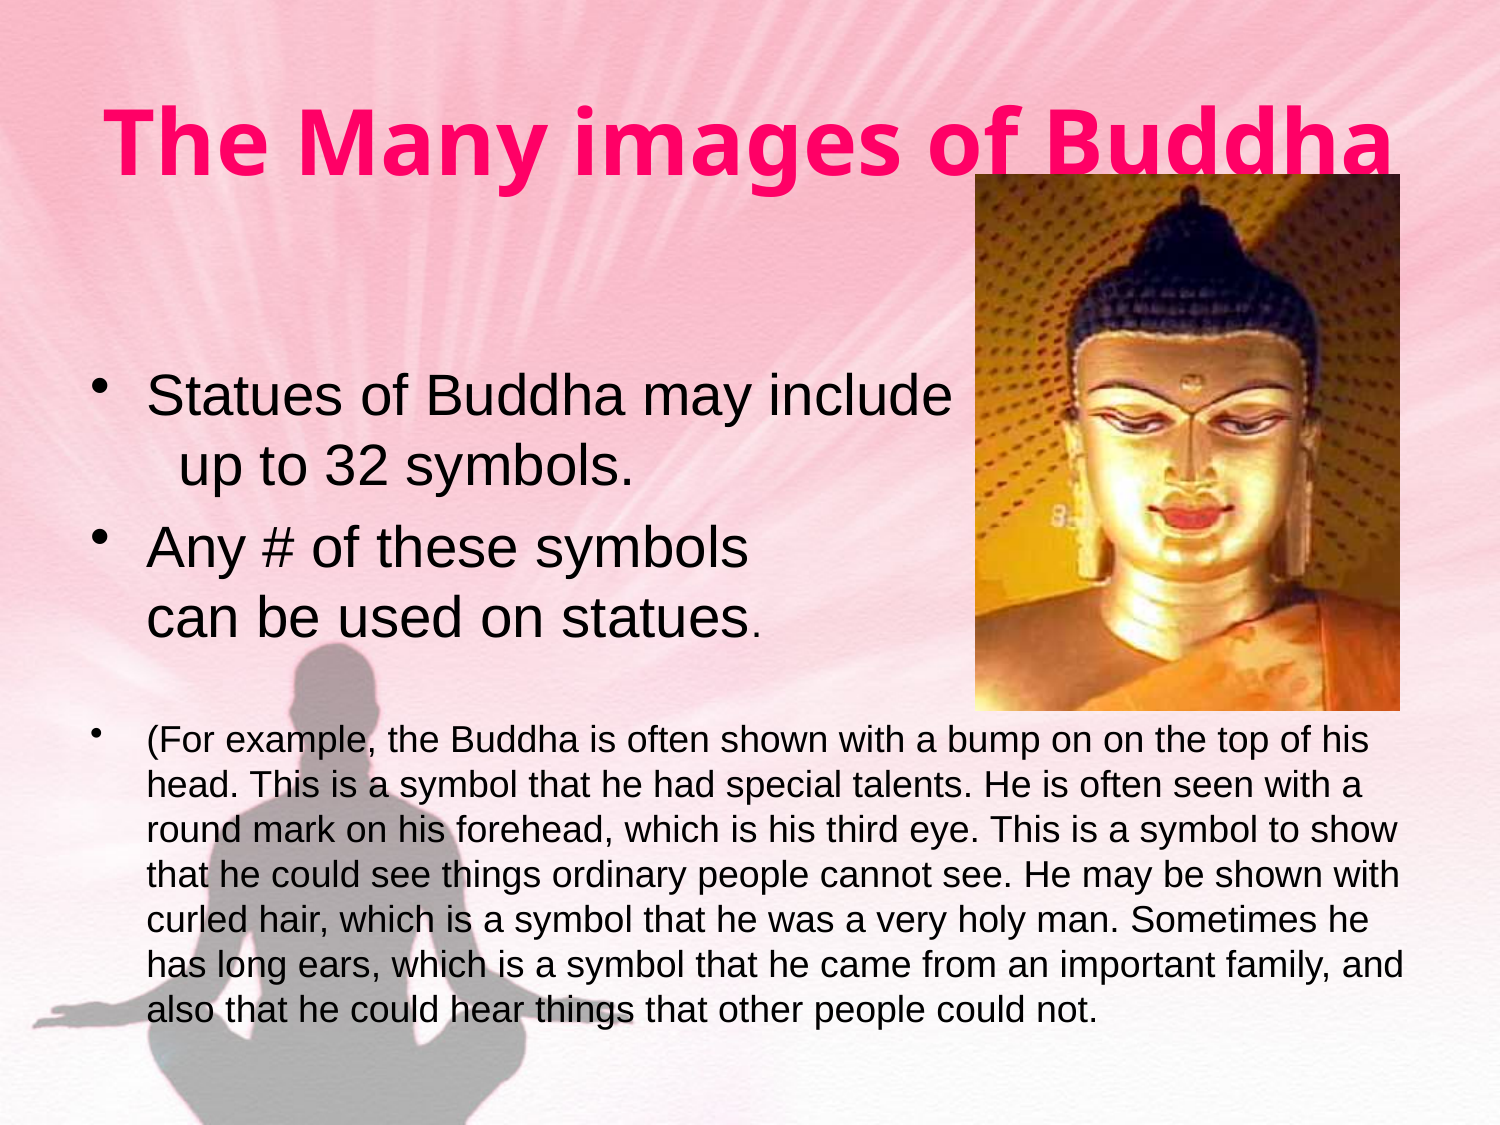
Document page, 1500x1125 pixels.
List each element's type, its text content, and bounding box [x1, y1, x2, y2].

list Statues of Buddha may include up to 32 symbols. Any # of these symbols can be used on statues. (For example, the Buddha is often shown with a bump on on the top of his head. This is a symbol that he had special talents. He is often seen with a round mark on his forehead, which is his third eye. This is a symbol to show that he could see things ordinary people cannot see. He may be shown with curled hair, which is a symbol that he was a very holy man. Sometimes he has long ears, which is a symbol that he came from an important family, and also that he could hear things that other people could not. [74, 349, 1426, 1006]
title The Many images of Buddha [74, 44, 1426, 233]
picture [0, 0, 1500, 1125]
